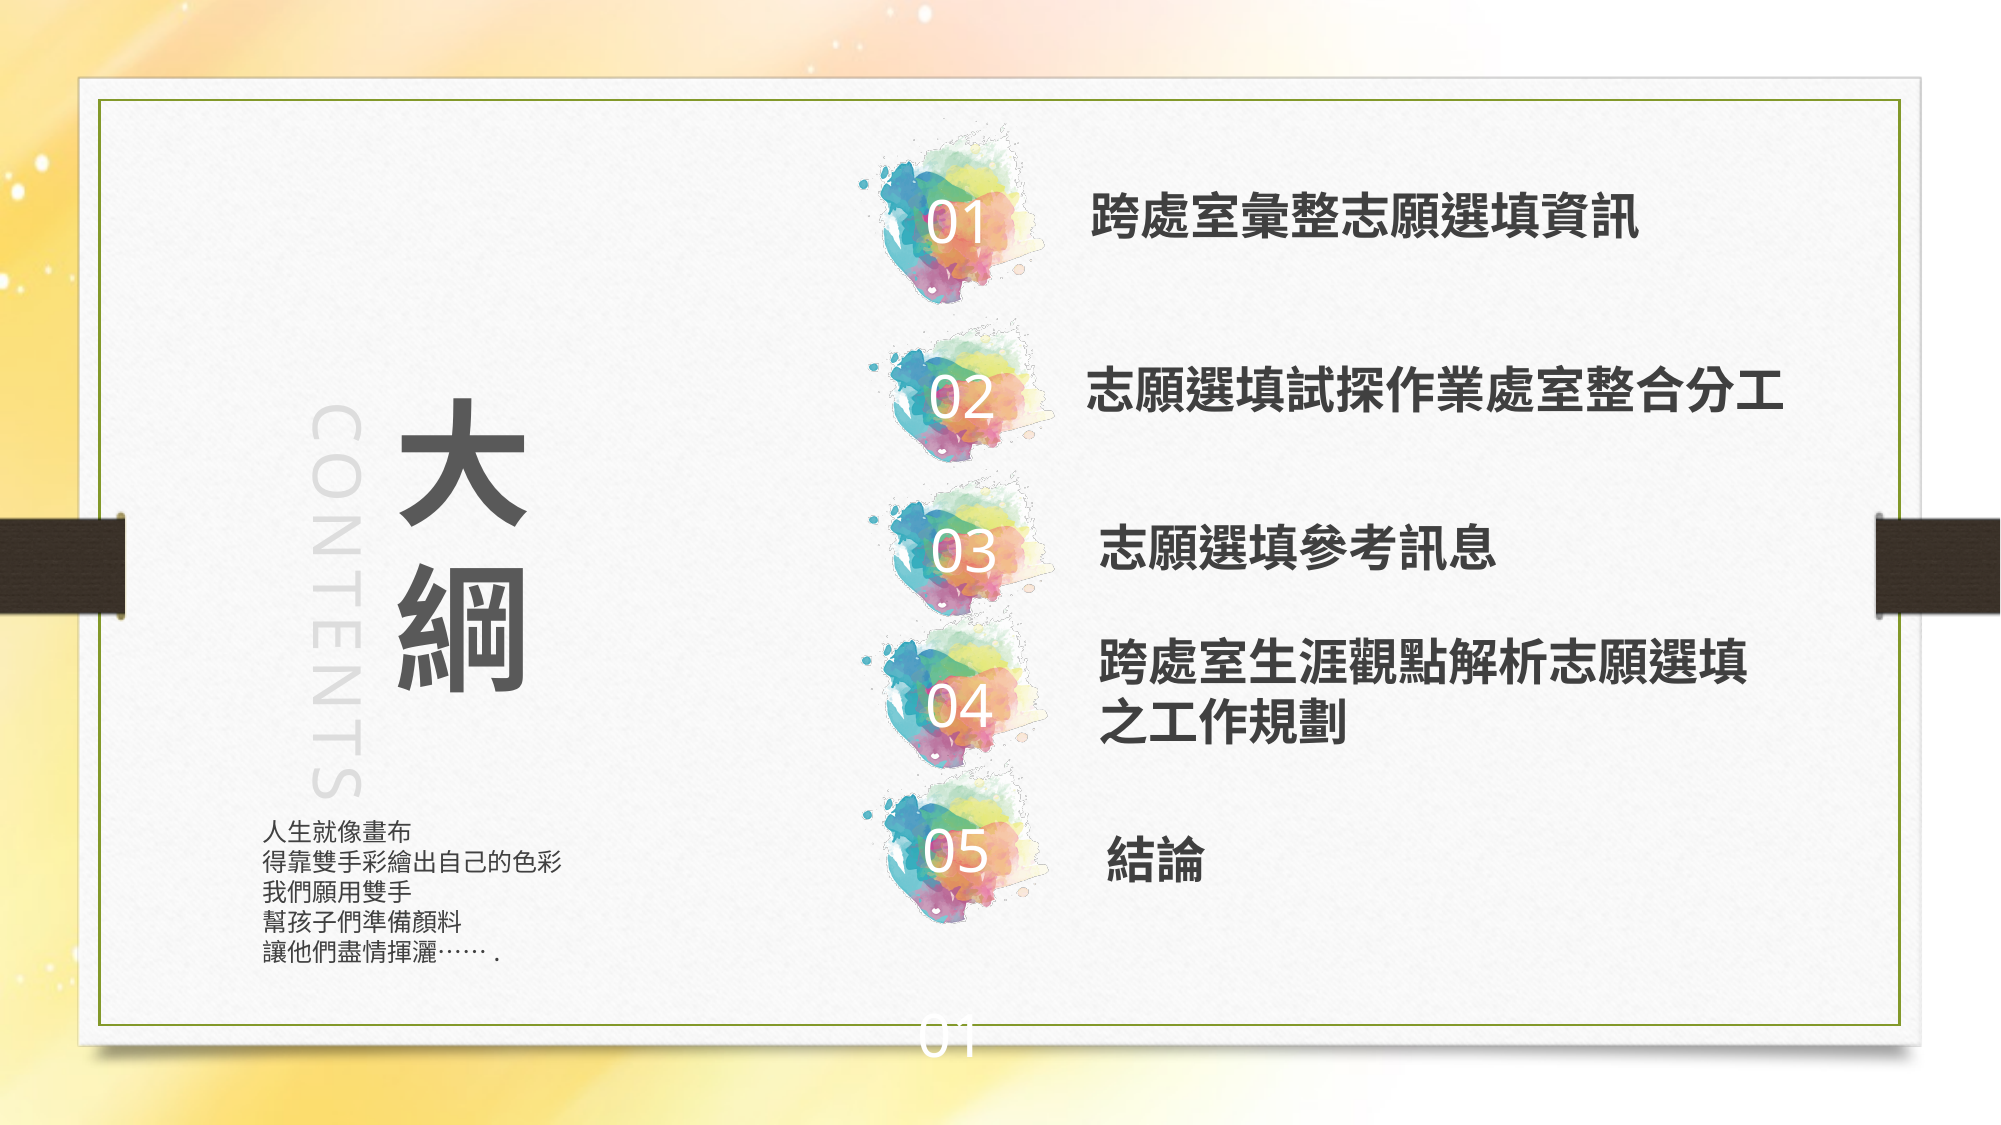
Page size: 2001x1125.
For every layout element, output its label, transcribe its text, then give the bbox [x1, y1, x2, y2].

text_box CONTENTS [293, 298, 388, 808]
text_box 跨處室彙整志願選填資訊 [1059, 203, 1393, 245]
picture [0, 0, 2001, 1125]
text_box 跨處室生涯觀點解析志願選填 之工作規劃 [1062, 709, 1424, 751]
text_box 大 綱 [388, 317, 582, 770]
text_box 結論 [1063, 847, 1432, 889]
text_box 志願選填參考訊息 [1069, 535, 1424, 577]
text_box 志願選填試探作業處室整合分工 [1069, 377, 1411, 419]
text_box 人生就像畫布 得靠雙手彩繪出自己的色彩 我們願用雙手 幫孩子們準備顏料 讓他們盡情揮灑……. [248, 808, 834, 974]
text_box 01 [902, 990, 984, 1078]
